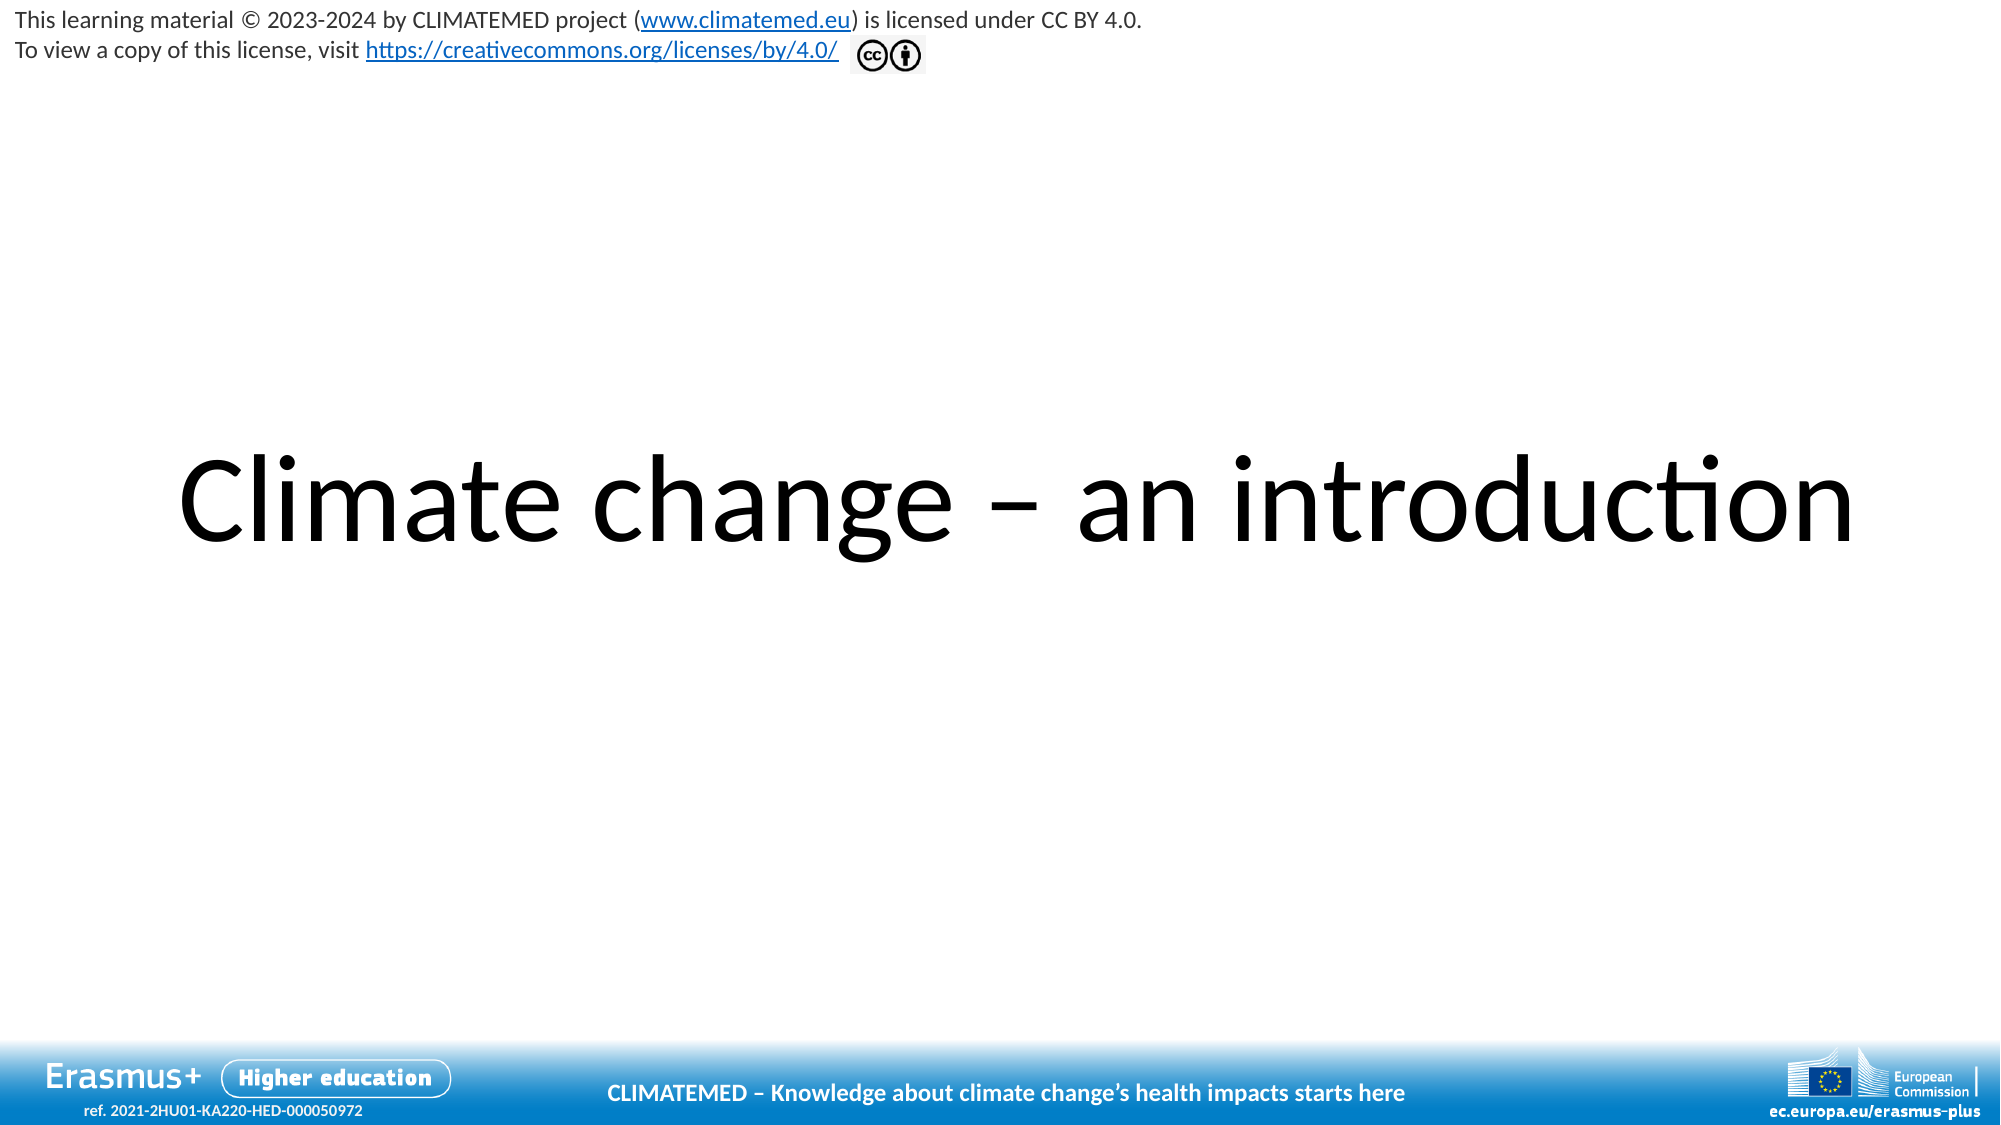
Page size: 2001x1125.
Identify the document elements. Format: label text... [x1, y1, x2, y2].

picture [0, 899, 2000, 1125]
title Climate change – an introduction [106, 390, 1931, 576]
picture [850, 35, 926, 74]
